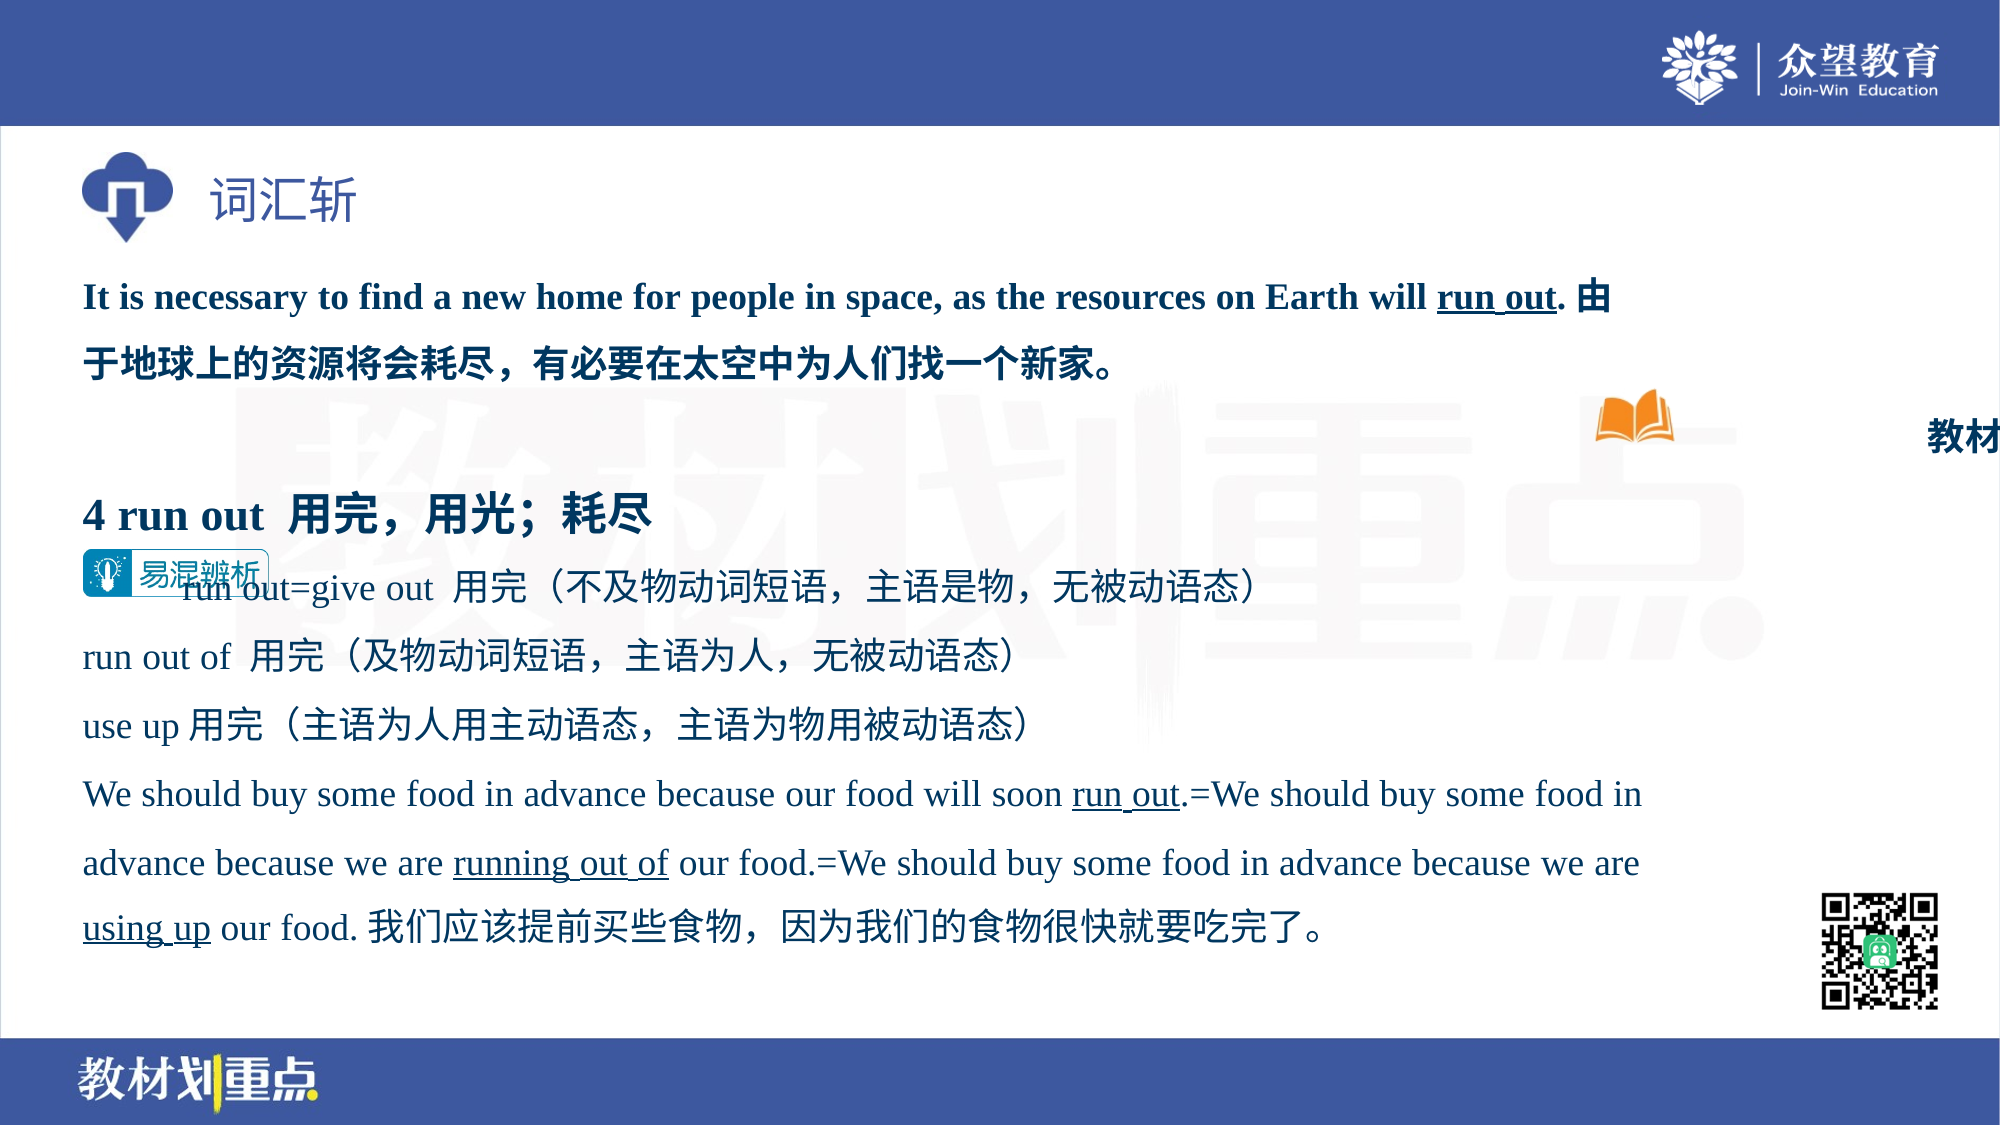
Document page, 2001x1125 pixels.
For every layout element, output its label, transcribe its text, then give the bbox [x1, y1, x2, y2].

text_box It is necessary to find a new home for people in space, as the resources on Earth will run out.由 于地球上的资源将会耗尽，有必要在太空中为人们找一个新家。 教材P45 [82, 248, 1817, 451]
text_box 4 run out 用完，用光；耗尽 [82, 457, 1817, 539]
picture [0, 0, 2000, 1125]
text_box run out=give out 用完（不及物动词短语，主语是物，无被动语态） run out of 用完（及物动词短语，主语为人，无被动语态） use up用完（主语为人用主动语态，主语为物用被动语态） We should buy some food in advance because our food will soon run out.=We should buy some food in advance because we are running out of our food.=We should buy some food in advance because we are using up our food.我们应该提前买些食物，因为我们的食物很快就要吃完了。 [82, 539, 1817, 941]
